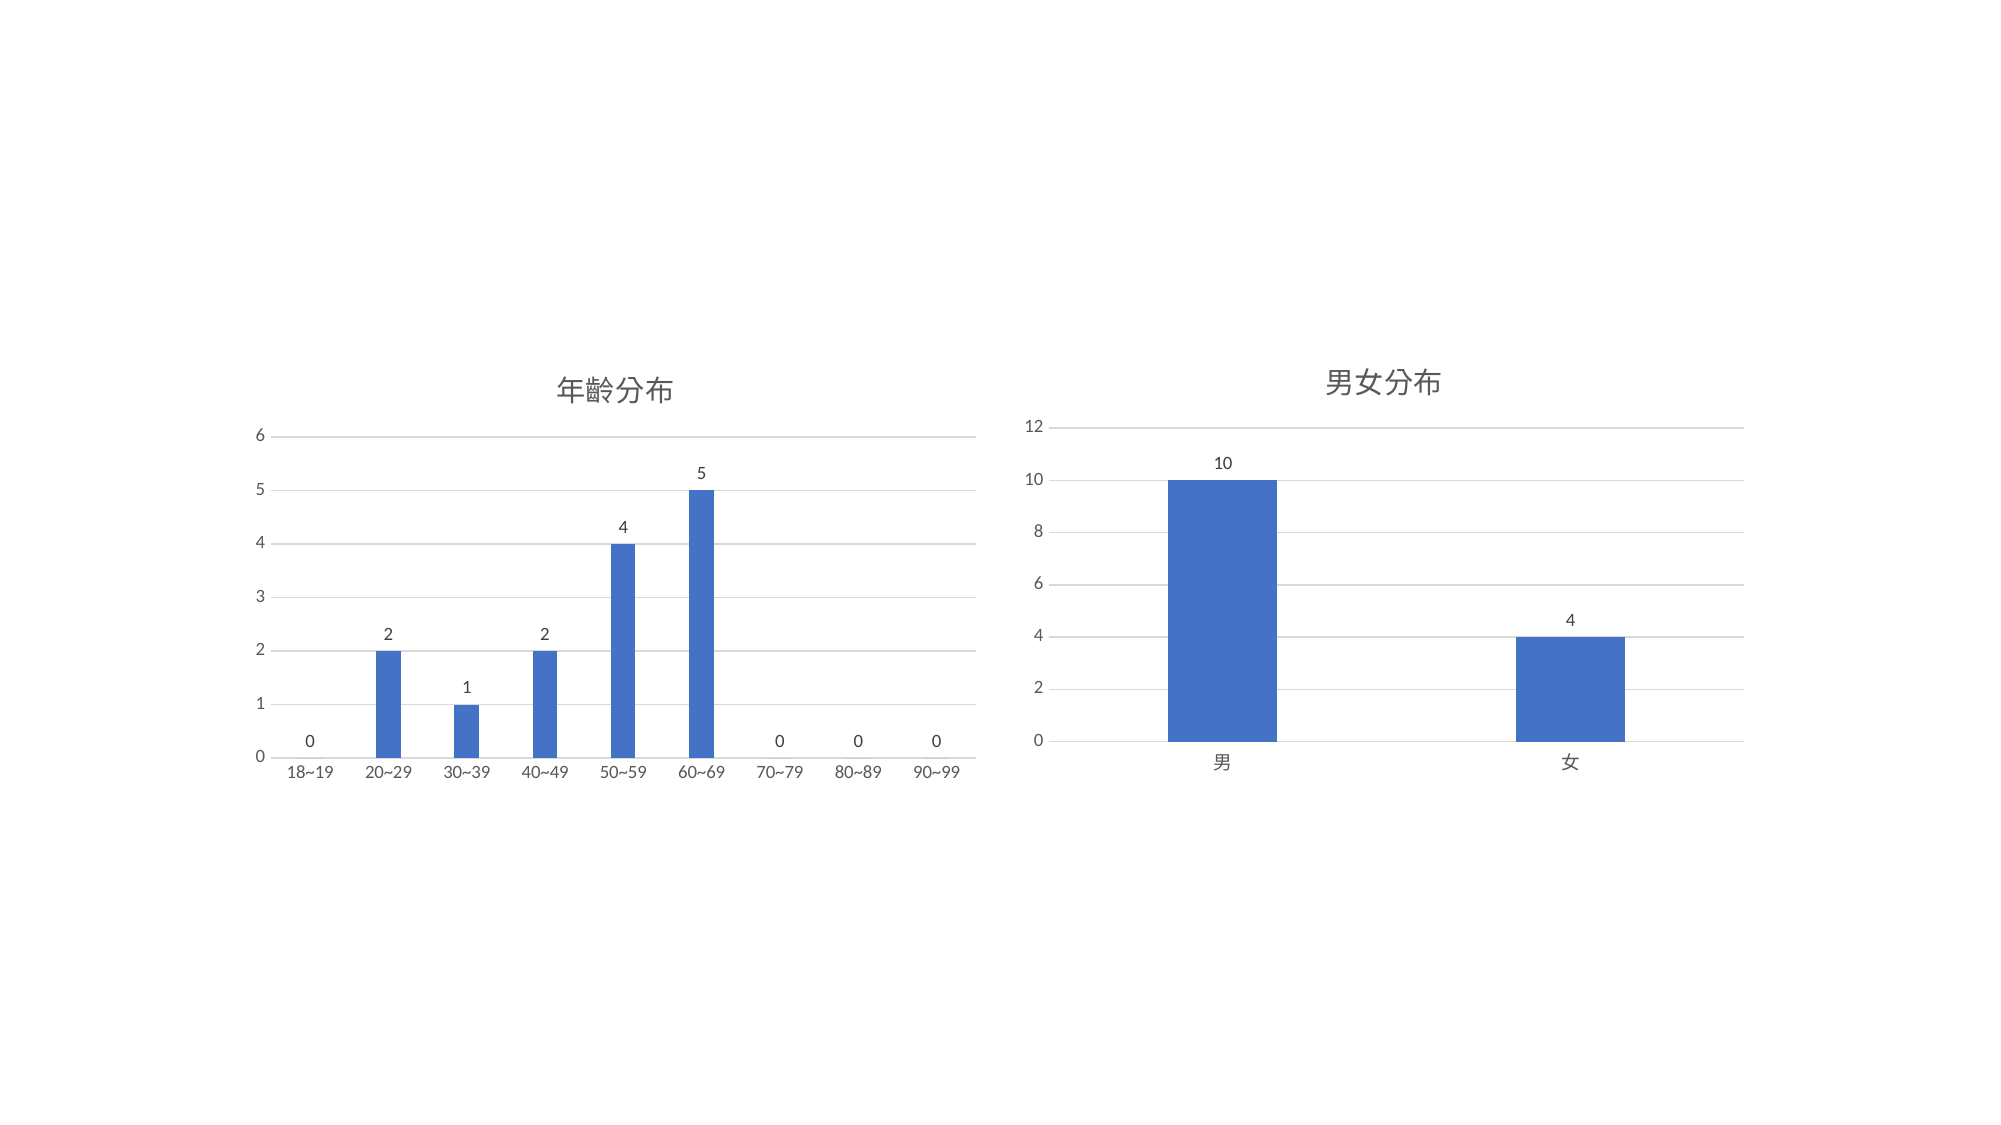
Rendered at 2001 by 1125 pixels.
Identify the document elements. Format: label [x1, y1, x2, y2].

chart [1009, 333, 1760, 784]
chart [240, 341, 991, 792]
